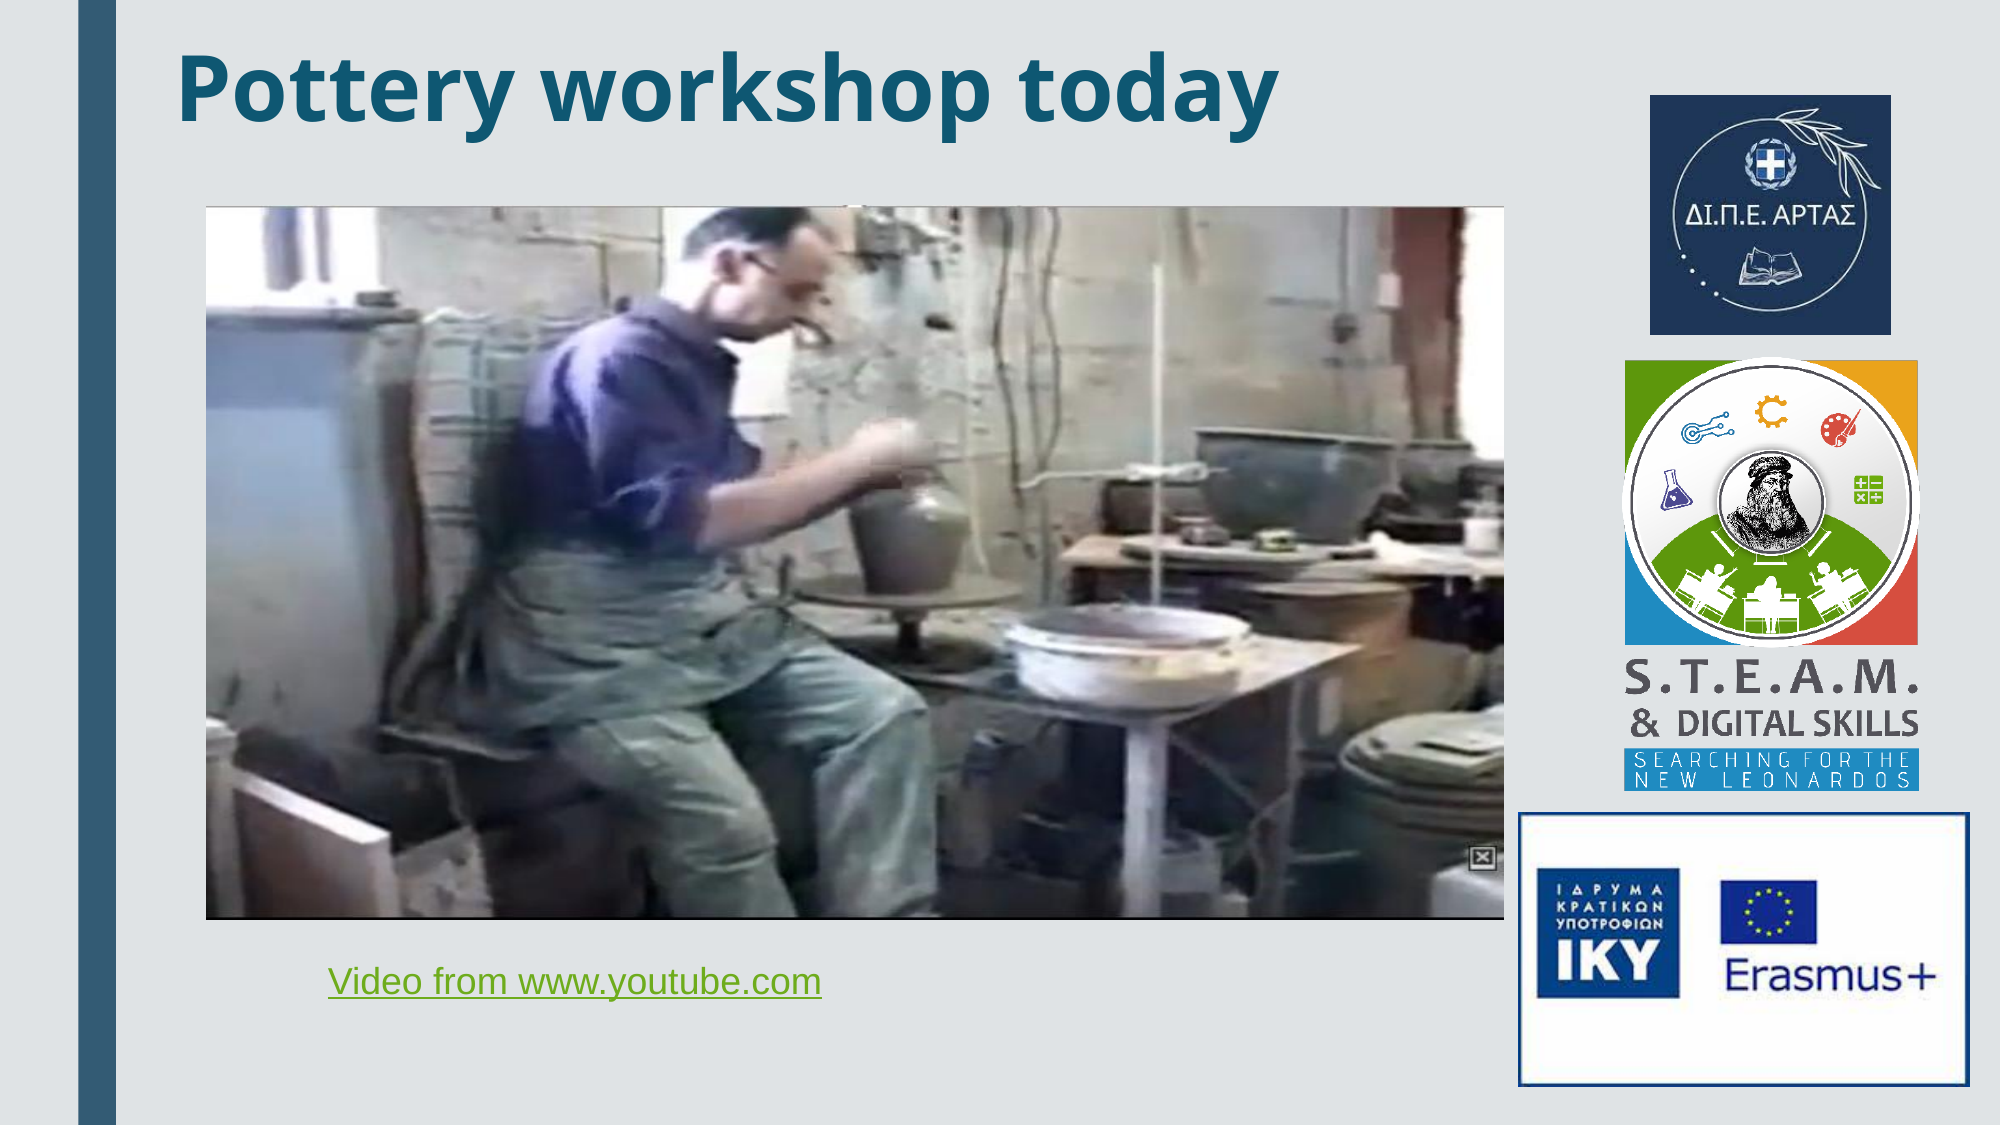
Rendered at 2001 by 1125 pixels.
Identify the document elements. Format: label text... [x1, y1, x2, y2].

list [206, 205, 1504, 920]
picture [1622, 357, 1920, 791]
text_box Video from www.youtube.com [313, 949, 838, 1010]
picture [1518, 812, 1970, 1087]
picture [1650, 95, 1891, 335]
title Pottery workshop today [158, 35, 1597, 156]
